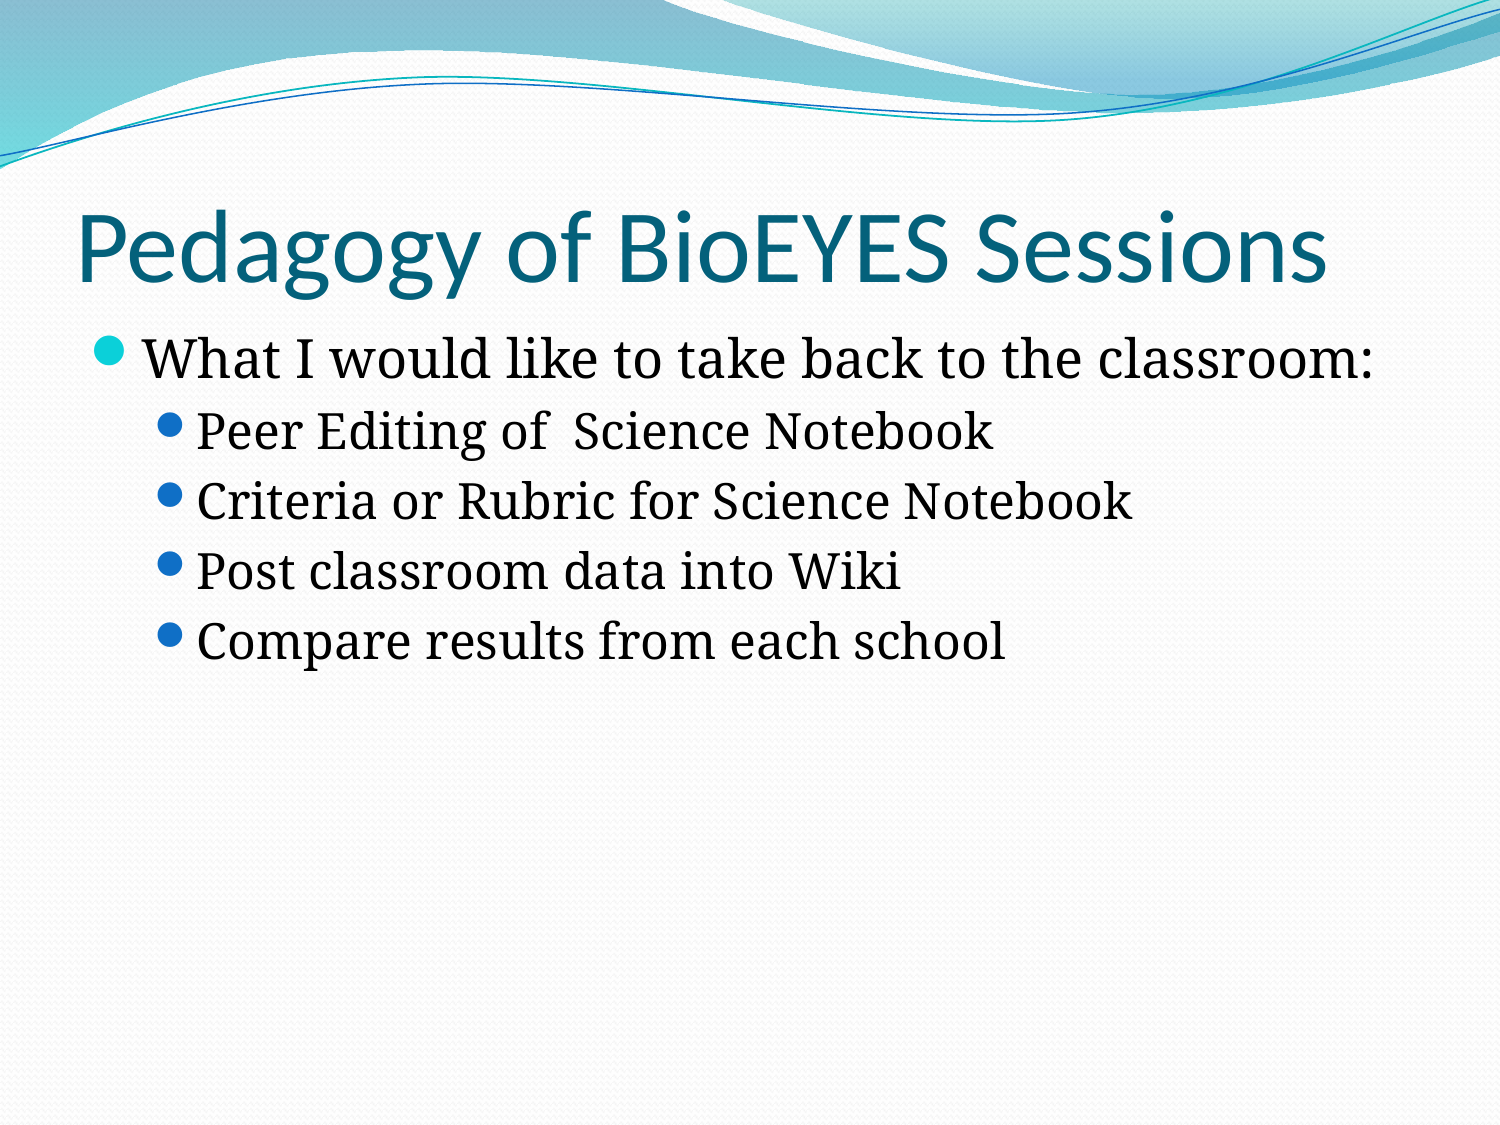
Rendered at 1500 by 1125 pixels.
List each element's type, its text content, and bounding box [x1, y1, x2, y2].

title Pedagogy of BioEYES Sessions [75, 115, 1425, 303]
list What I would like to take back to the classroom: Peer Editing of Science Notebook Criteria or Rubric for Science Notebook Post classroom data into Wiki Compare results from each school [75, 317, 1425, 1038]
